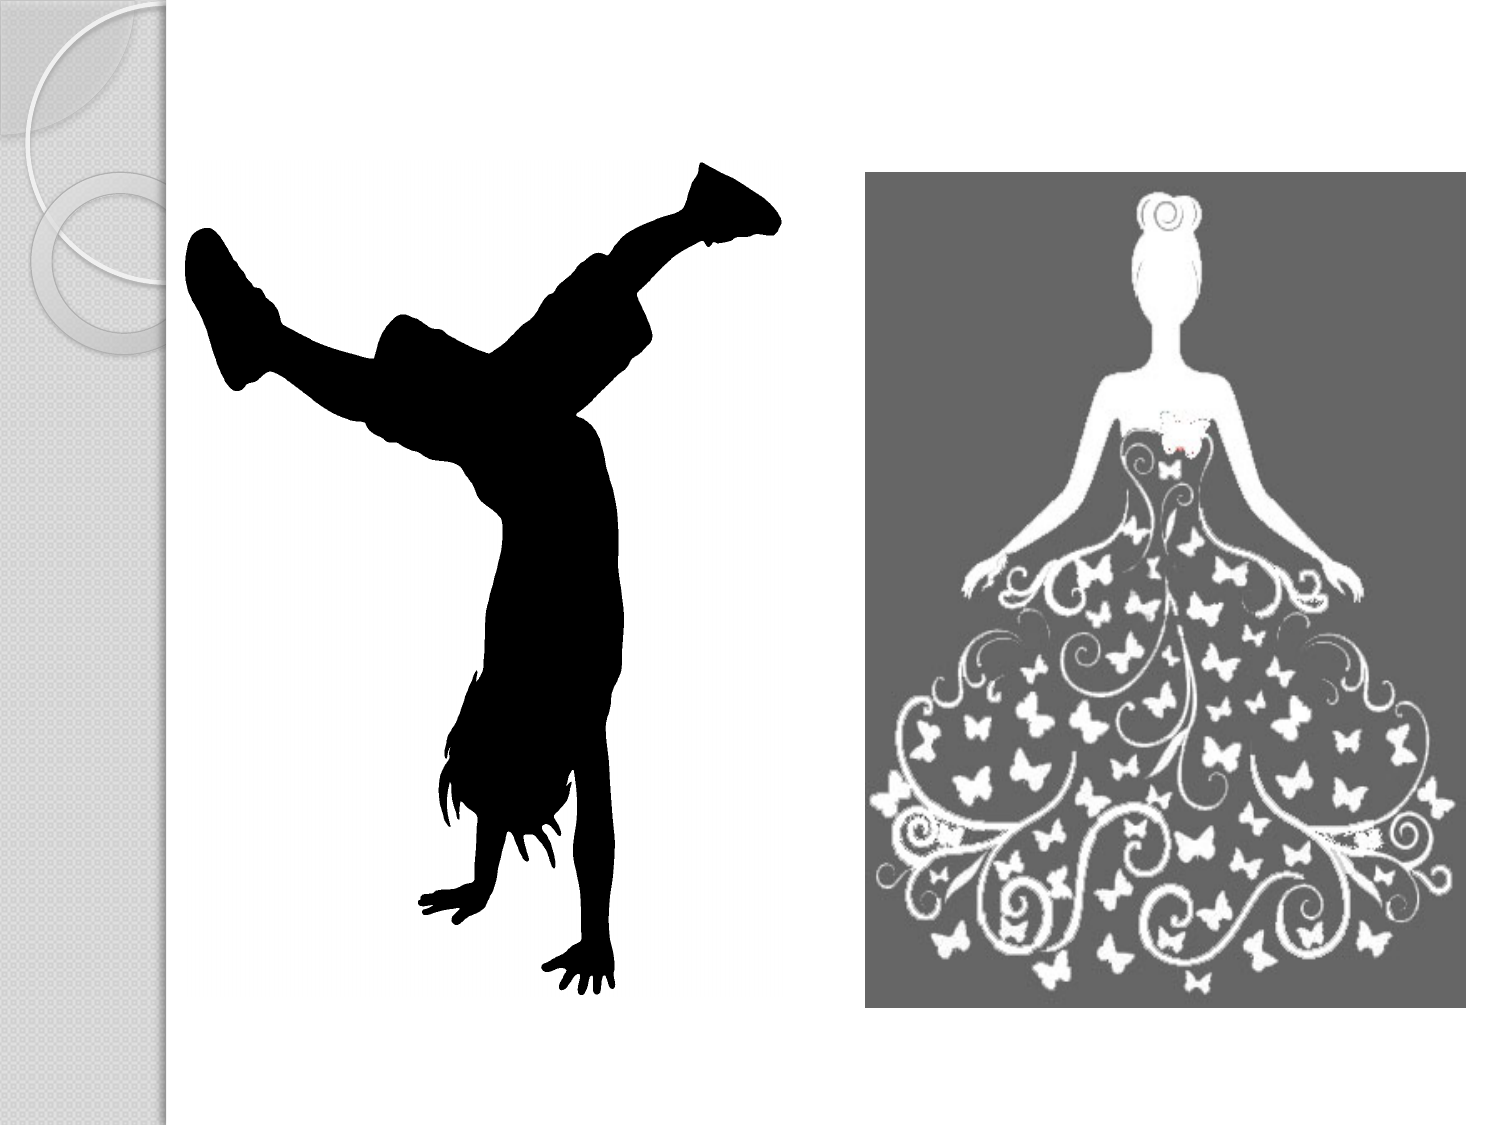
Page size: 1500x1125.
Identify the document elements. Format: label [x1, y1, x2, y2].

list [865, 172, 1466, 1008]
list [182, 160, 784, 997]
